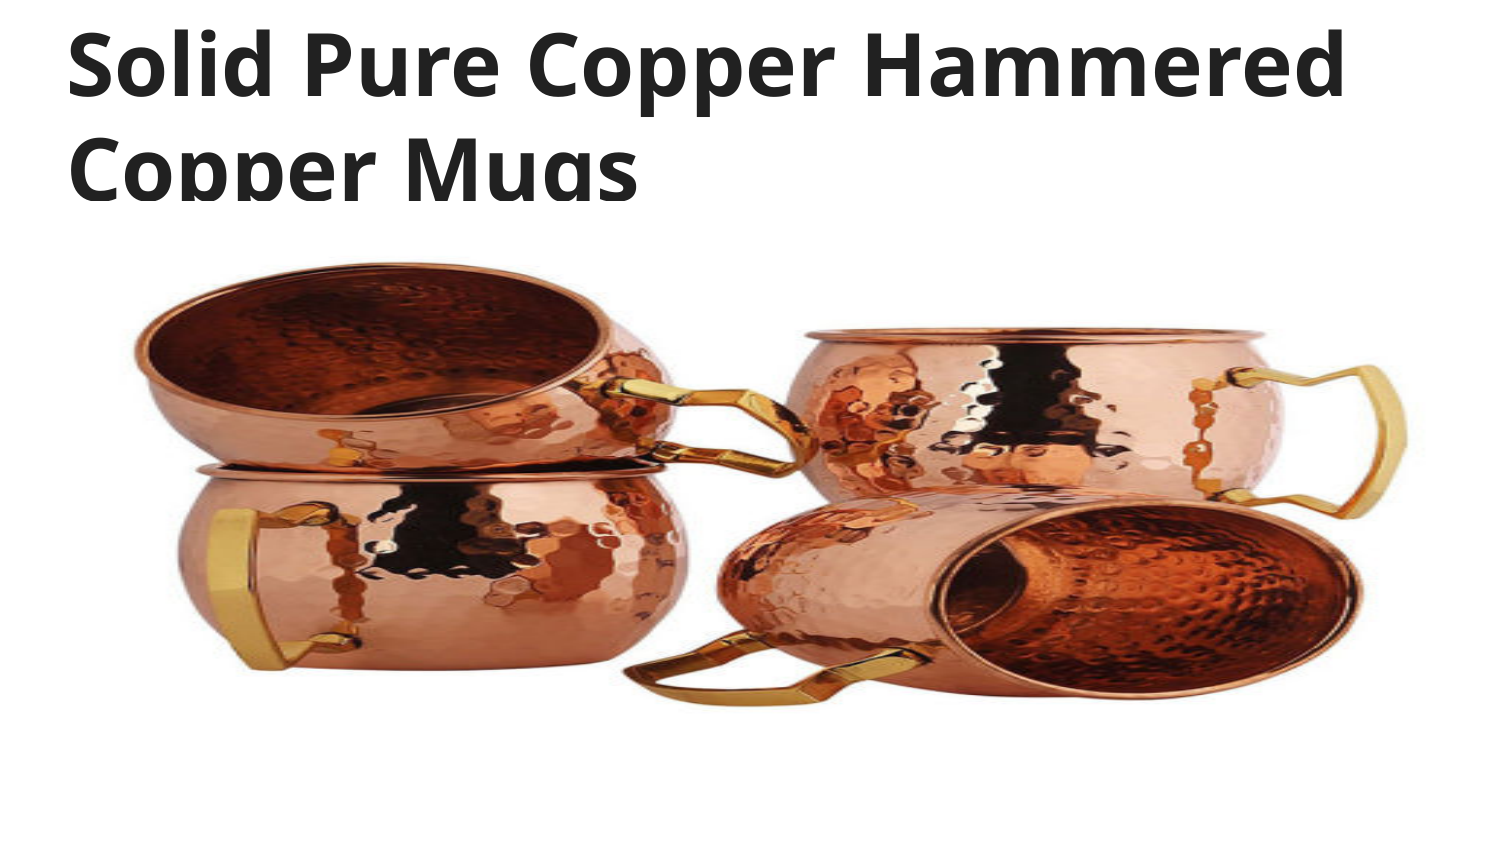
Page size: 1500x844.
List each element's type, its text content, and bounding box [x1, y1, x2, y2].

picture [50, 201, 1450, 750]
title Solid Pure Copper Hammered Copper Mugs [51, 48, 1449, 180]
